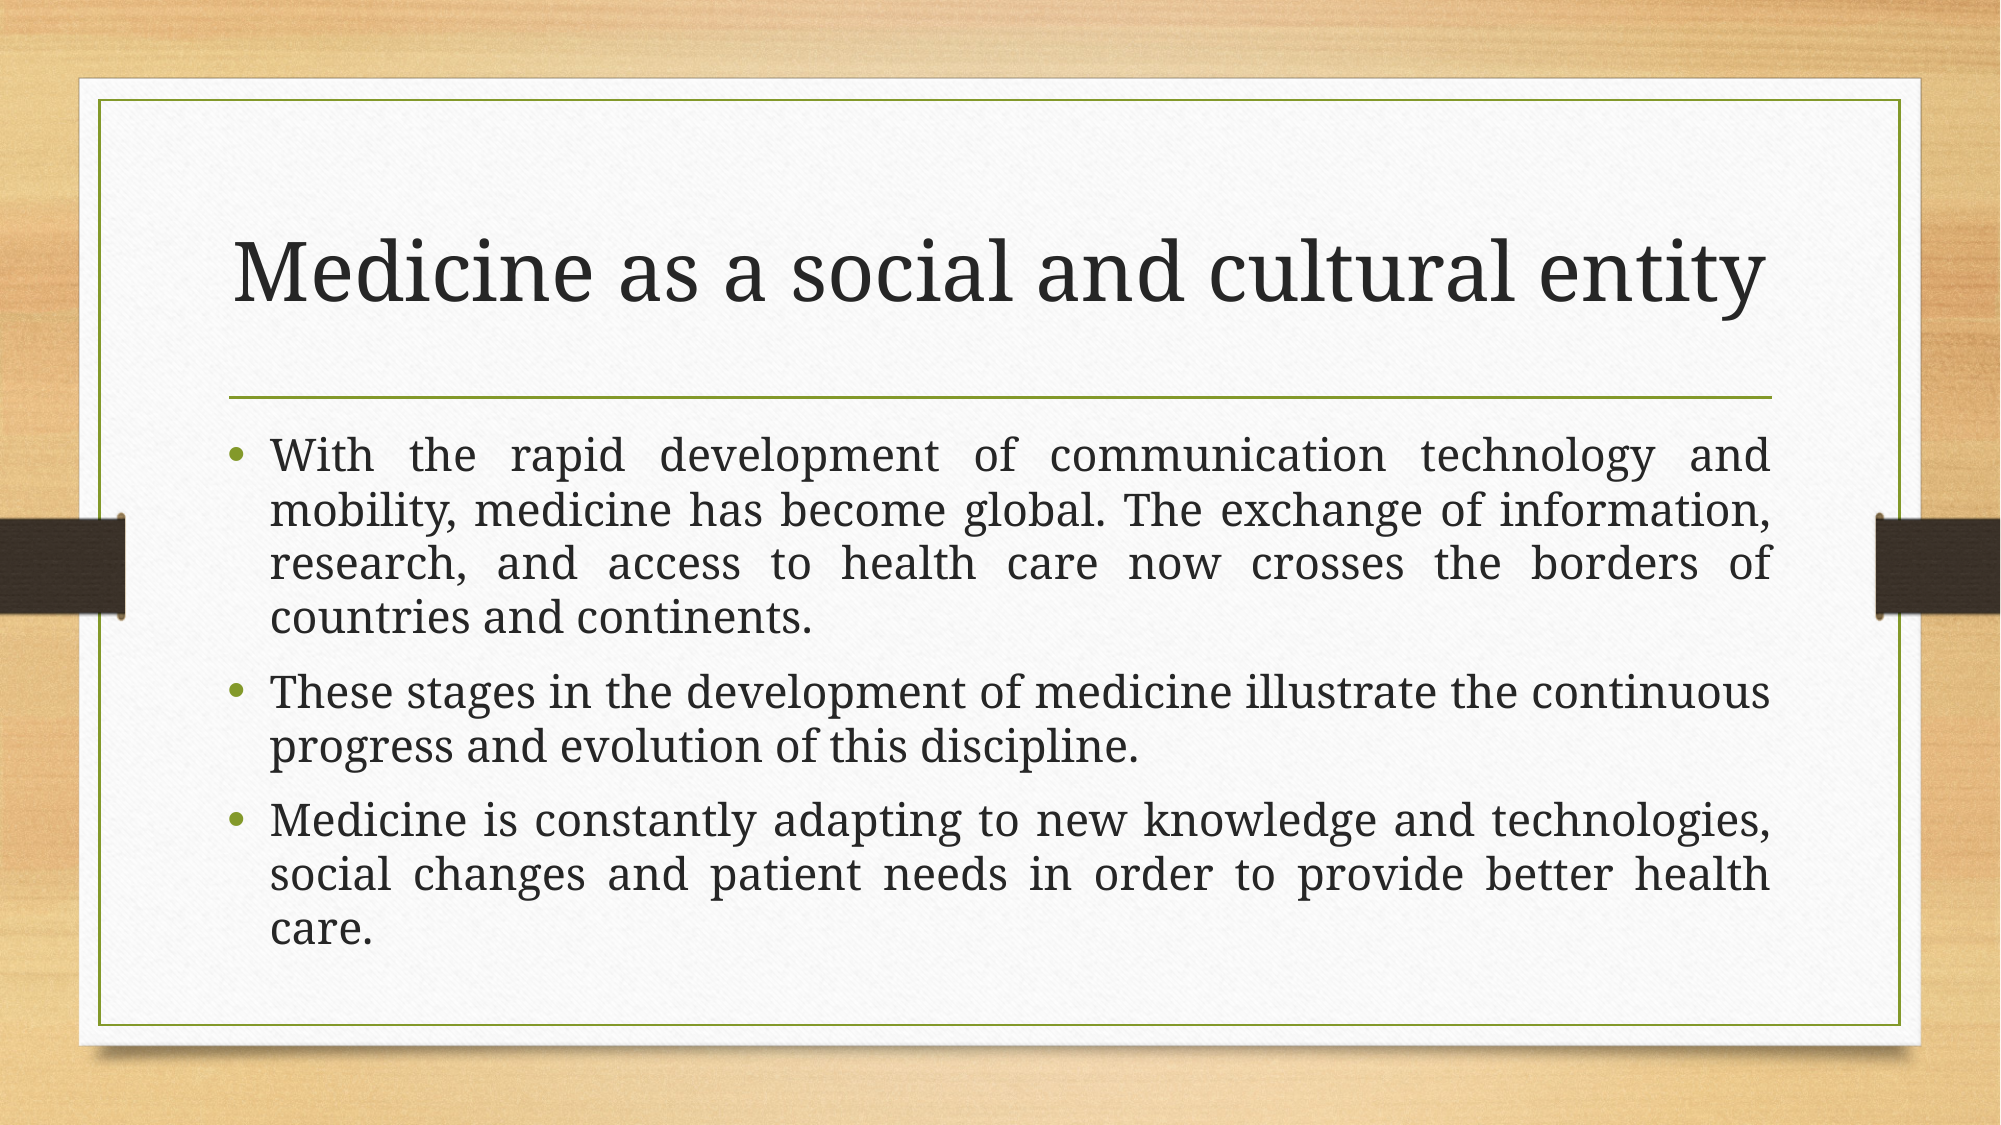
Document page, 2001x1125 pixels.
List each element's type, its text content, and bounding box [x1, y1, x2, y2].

list With the rapid development of communication technology and mobility, medicine has become global. The exchange of information, research, and access to health care now crosses the borders of countries and continents. These stages in the development of medicine illustrate the continuous progress and evolution of this discipline. Medicine is constantly adapting to new knowledge and technologies, social changes and patient needs in order to provide better health care. [212, 419, 1788, 964]
picture [0, 0, 2001, 1125]
title Medicine as a social and cultural entity [212, 161, 1788, 375]
